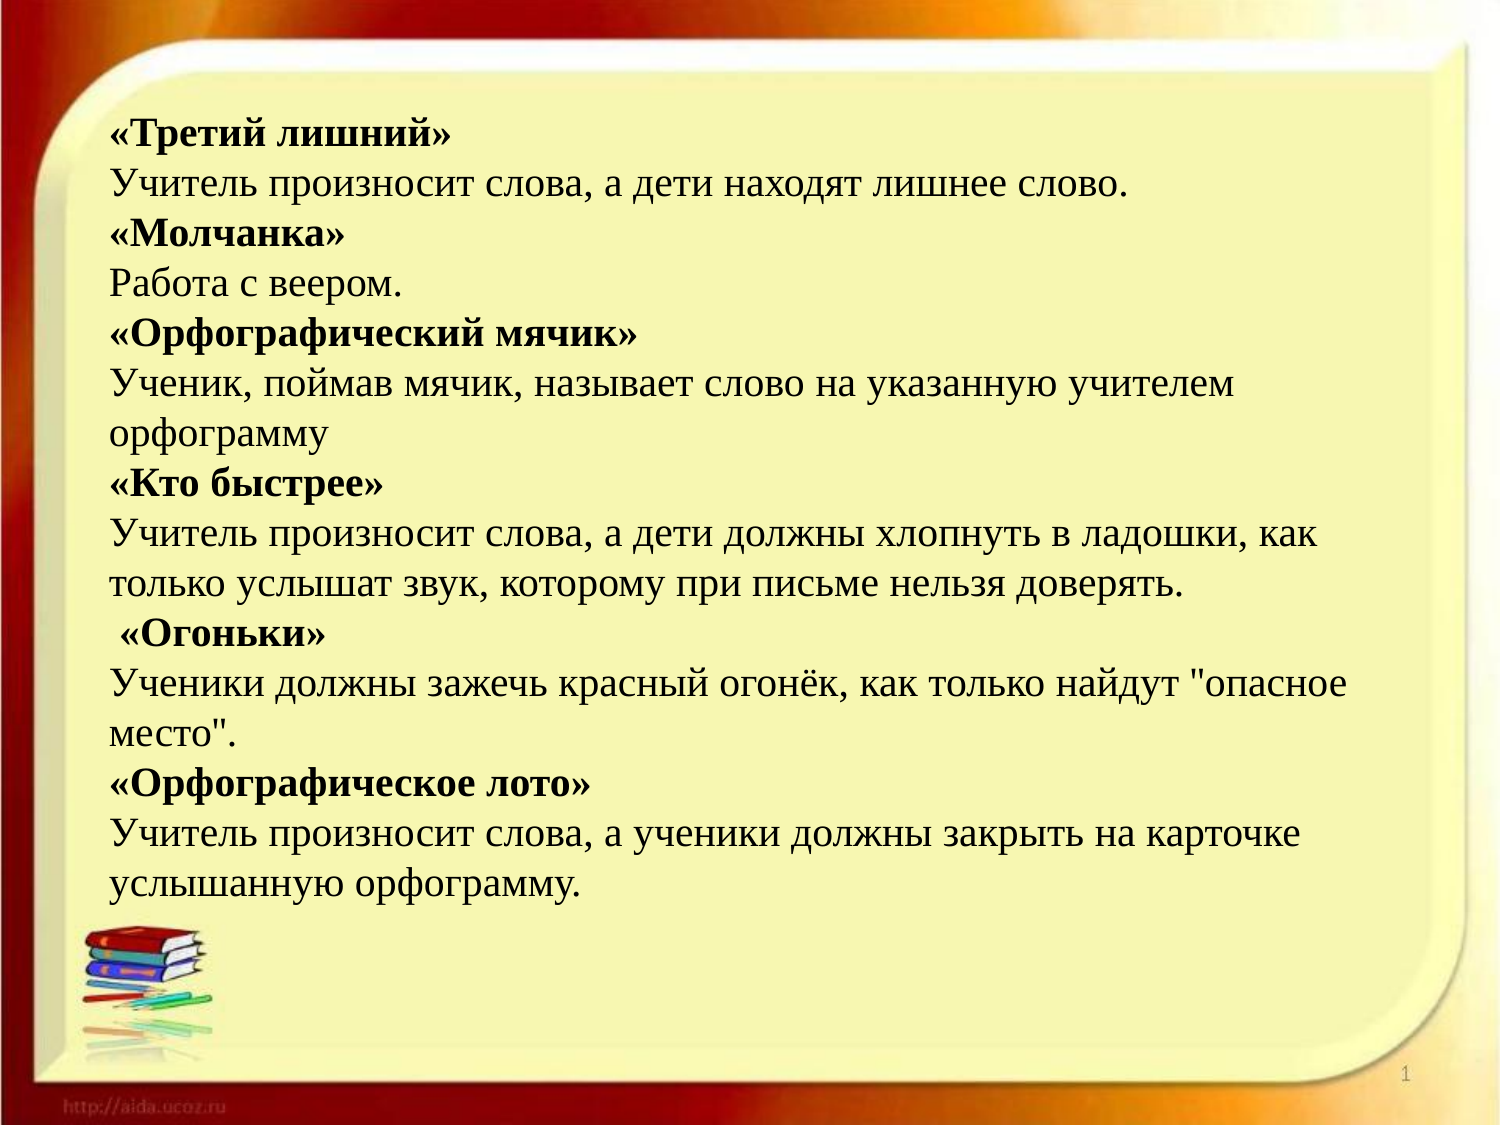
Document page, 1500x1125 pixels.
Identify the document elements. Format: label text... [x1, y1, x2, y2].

list «Третий лишний» Учитель произносит слова, а дети находят лишнее слово. «Молчанка» Работа с веером. «Орфографический мячик» Ученик, поймав мячик, называет слово на указанную учителем орфограмму «Кто быстрее» Учитель произносит слова, а дети должны хлопнуть в ладошки, как только услышат звук, которому при письме нельзя доверять. «Огоньки» Ученики должны зажечь красный огонёк, как только найдут ''опасное место''. «Орфографическое лото» Учитель произносит слова, а ученики должны закрыть на карточке услышанную орфограмму. [93, 46, 1391, 1020]
picture [0, 0, 1500, 1125]
